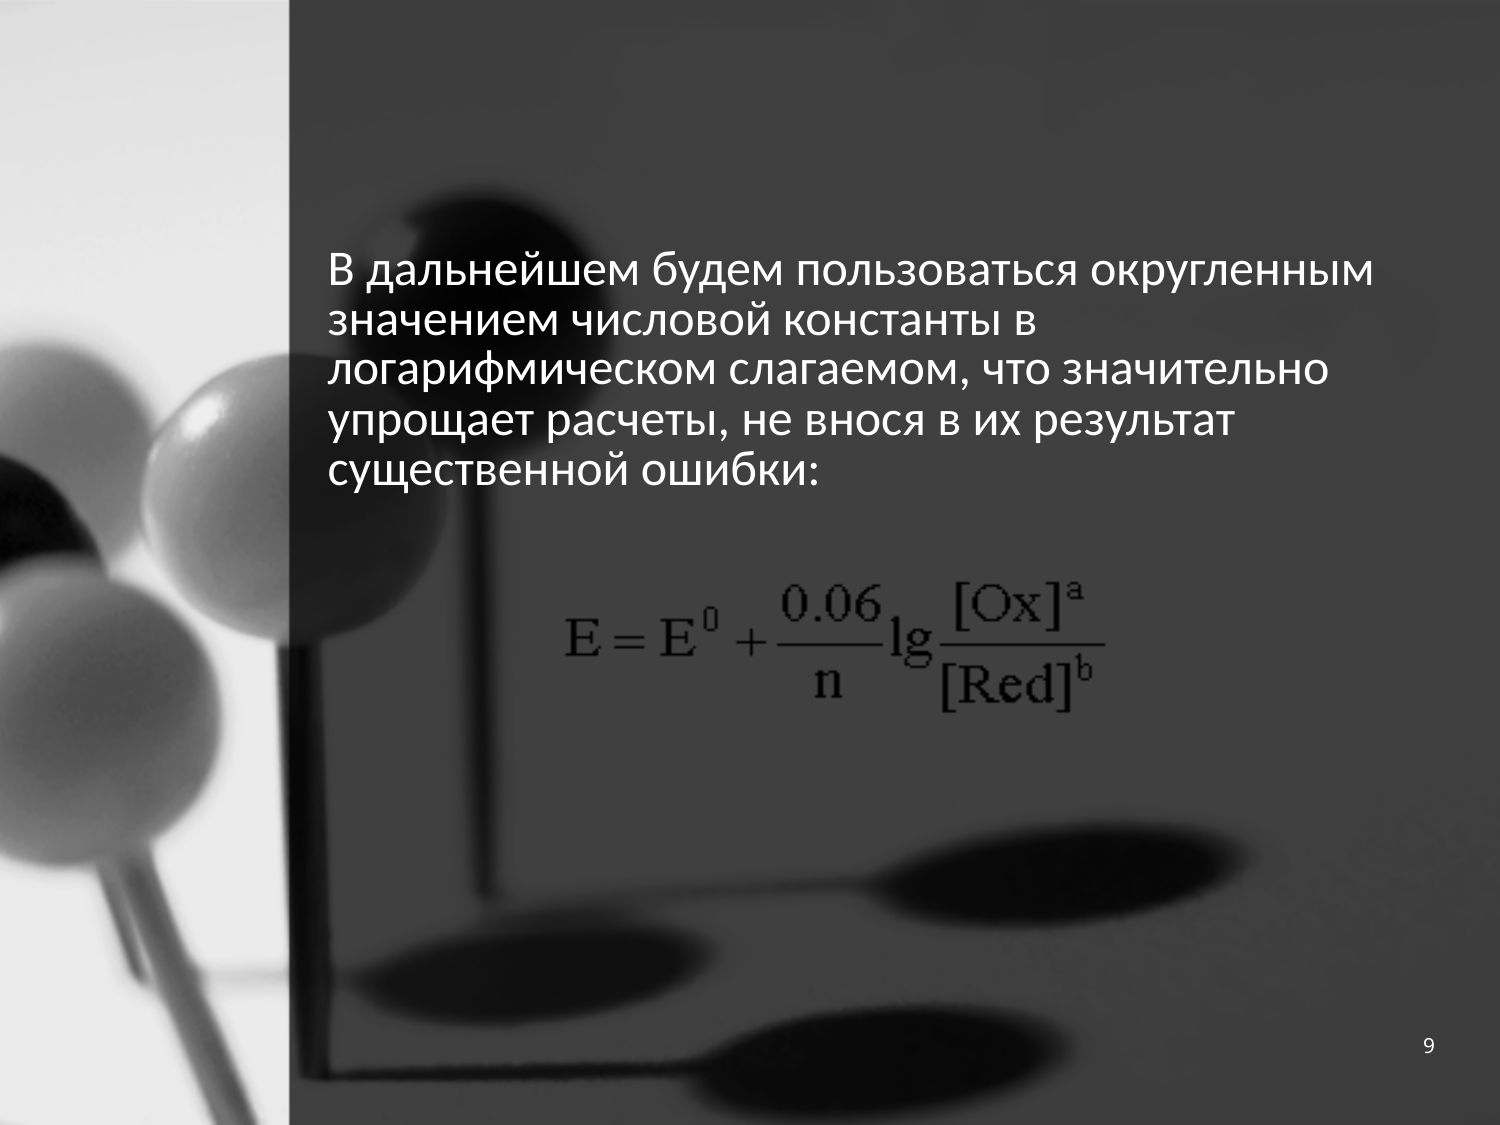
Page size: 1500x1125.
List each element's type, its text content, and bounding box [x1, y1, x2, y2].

picture [0, 0, 1500, 1125]
list В дальнейшем будем пользоваться округленным значением числовой константы в логарифмическом слагаемом, что значительно упрощает расчеты, не внося в их результат существенной ошибки: [312, 237, 1451, 1001]
slide_number 9 [1237, 1025, 1450, 1100]
